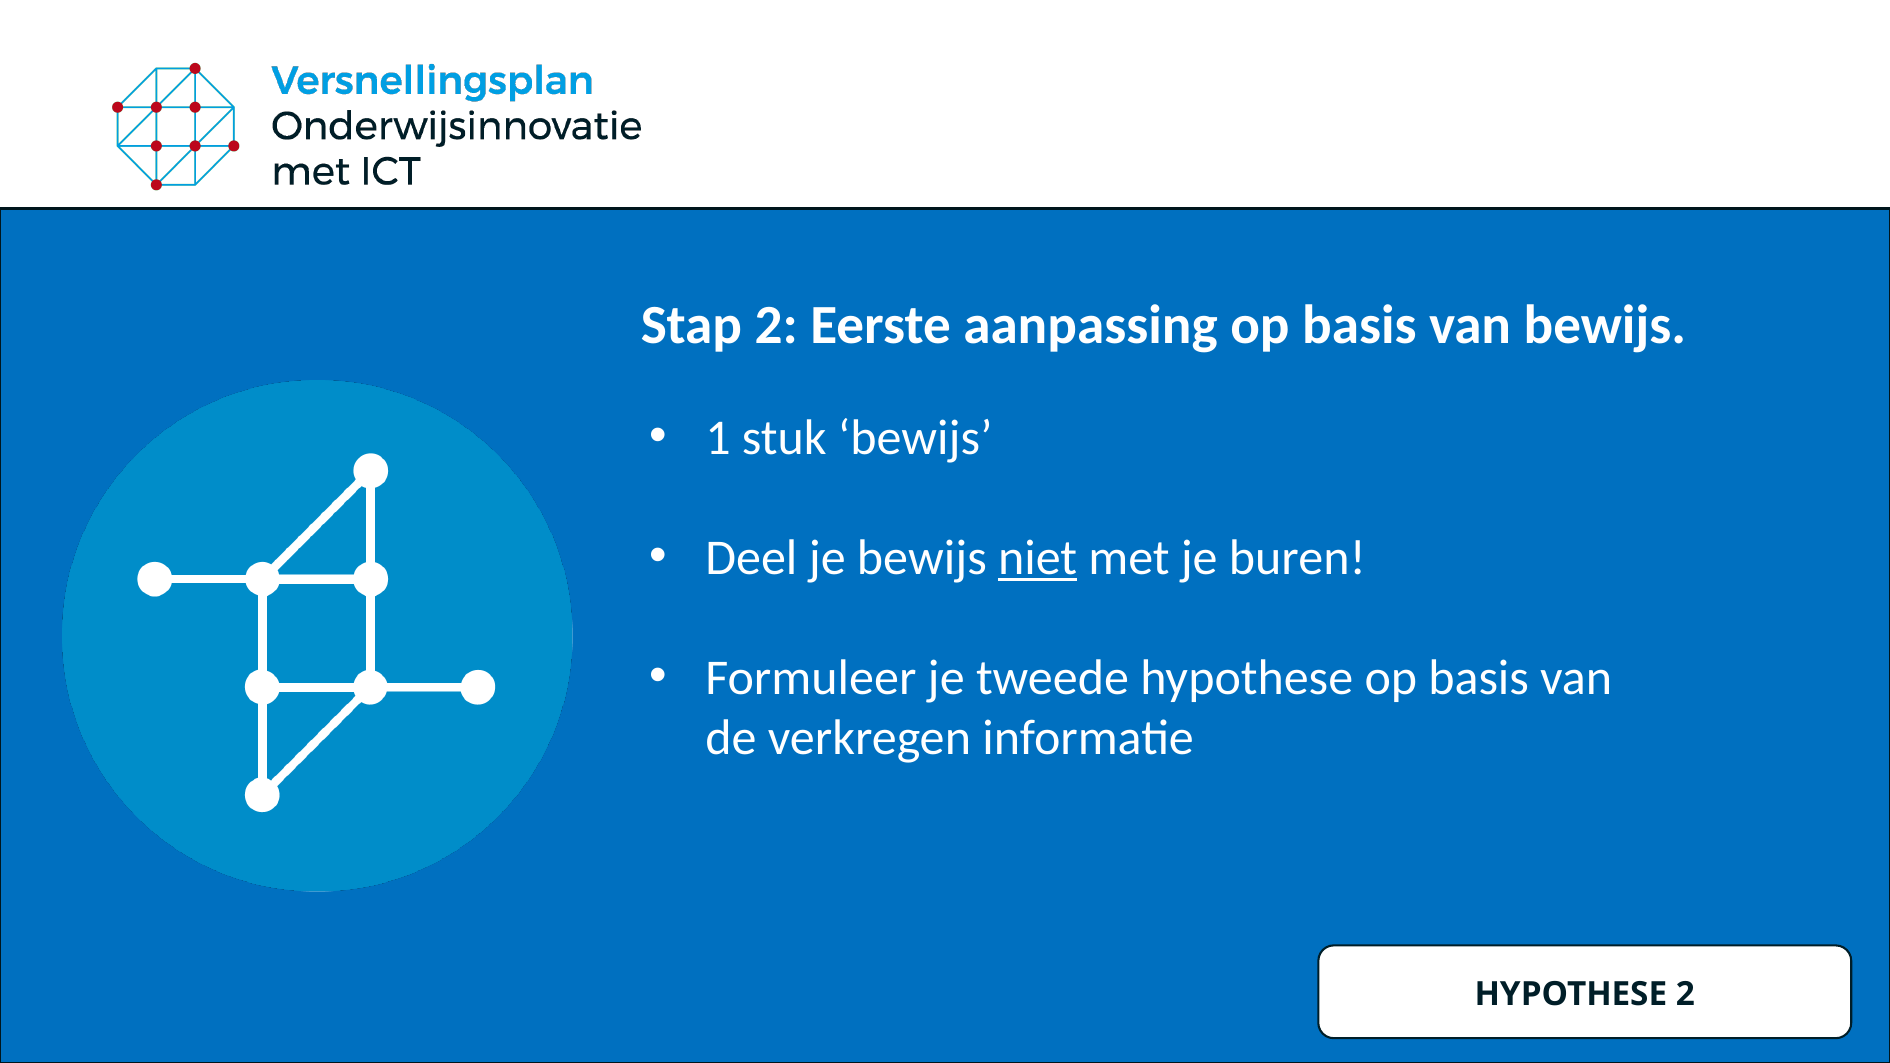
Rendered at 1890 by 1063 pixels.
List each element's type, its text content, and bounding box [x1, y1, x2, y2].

text_box HYPOTHESE 2 [1317, 944, 1853, 1040]
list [59, 377, 575, 894]
picture [111, 61, 240, 191]
picture [267, 0, 649, 190]
title Stap 2: Eerste aanpassing op basis van bewijs. [640, 288, 1840, 431]
text_box [0, 207, 1890, 1063]
text_box 1 stuk ‘bewijs’ Deel je bewijs niet met je buren! Formuleer je tweede hypothese op basis van de verkregen informatie [634, 396, 1660, 772]
